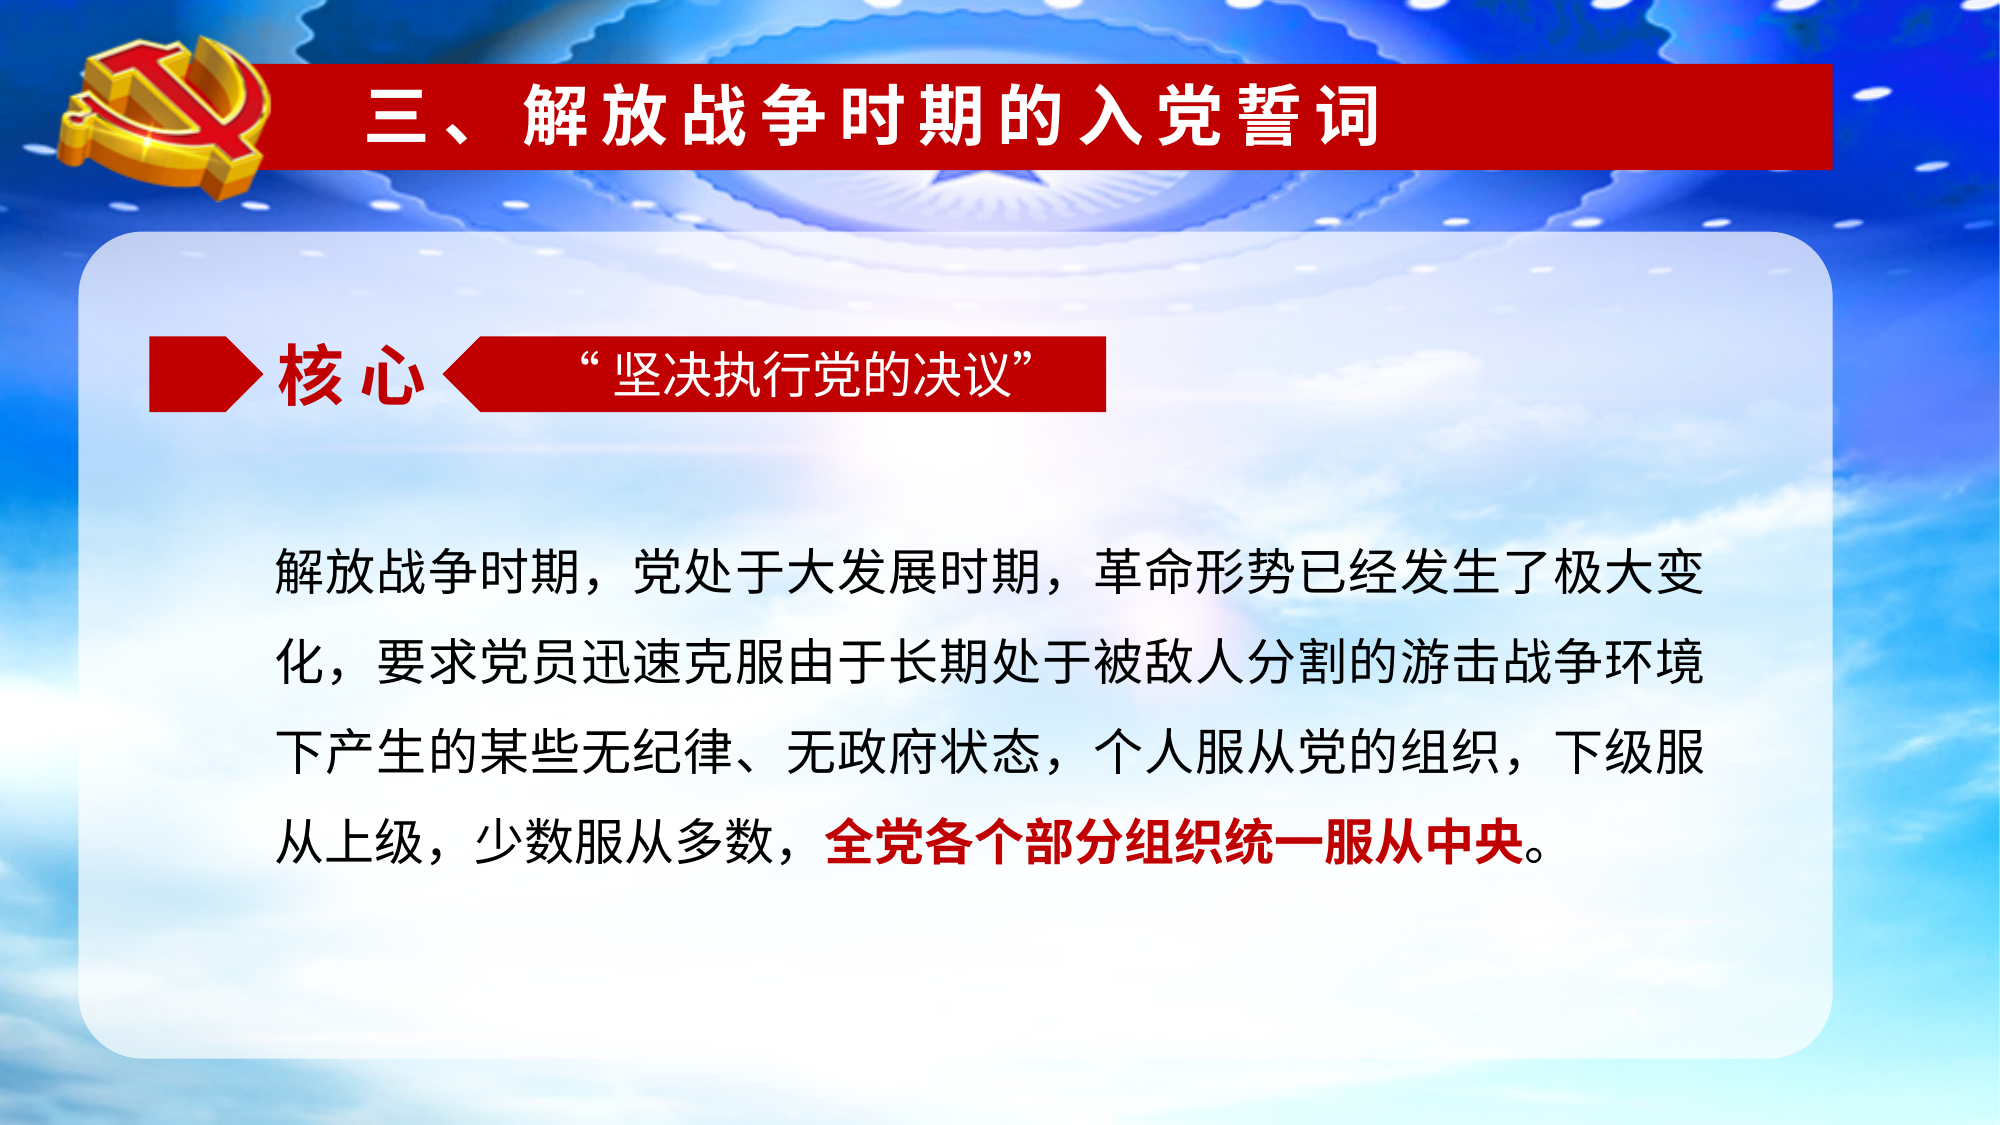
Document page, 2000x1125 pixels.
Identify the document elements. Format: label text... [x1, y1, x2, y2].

picture [0, 0, 2000, 1125]
text_box [297, 62, 1835, 172]
text_box [440, 334, 1109, 415]
text_box 三、解放战争时期的入党誓词 [349, 66, 1397, 161]
text_box 解放战争时期，党处于大发展时期，革命形势已经发生了极大变化，要求党员迅速克服由于长期处于被敌人分割的游击战争环境下产生的某些无纪律、无政府状态，个人服从党的组织，下级服从上级，少数服从多数，全党各个部分组织统一服从中央。 [259, 503, 1721, 879]
text_box [147, 334, 262, 415]
text_box 核 心 [262, 326, 442, 421]
text_box “坚决执行党的决议” [535, 336, 1078, 412]
text_box [76, 229, 1835, 1061]
